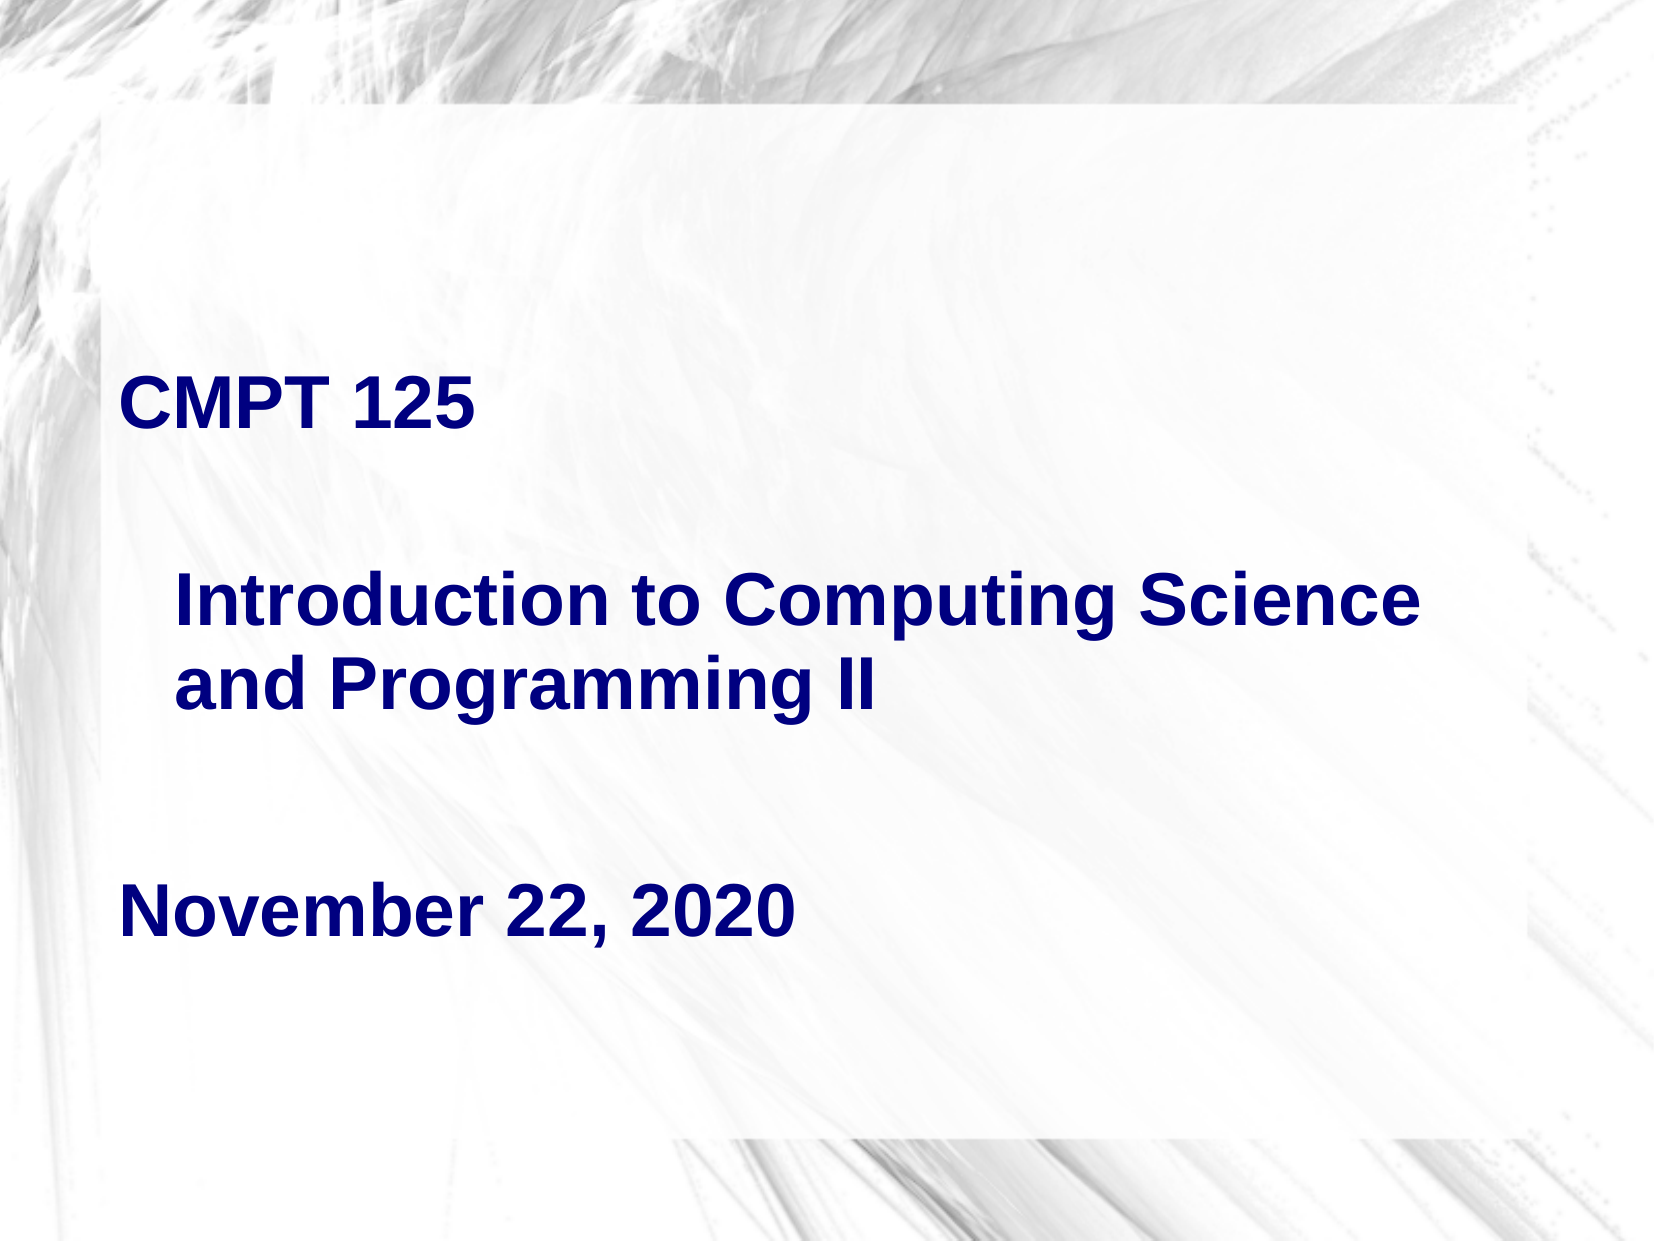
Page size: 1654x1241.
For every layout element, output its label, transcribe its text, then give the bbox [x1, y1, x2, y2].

list CMPT 125 Introduction to Computing Science and Programming II November 22, 2020 [118, 236, 1571, 1171]
picture [0, 0, 1654, 1241]
